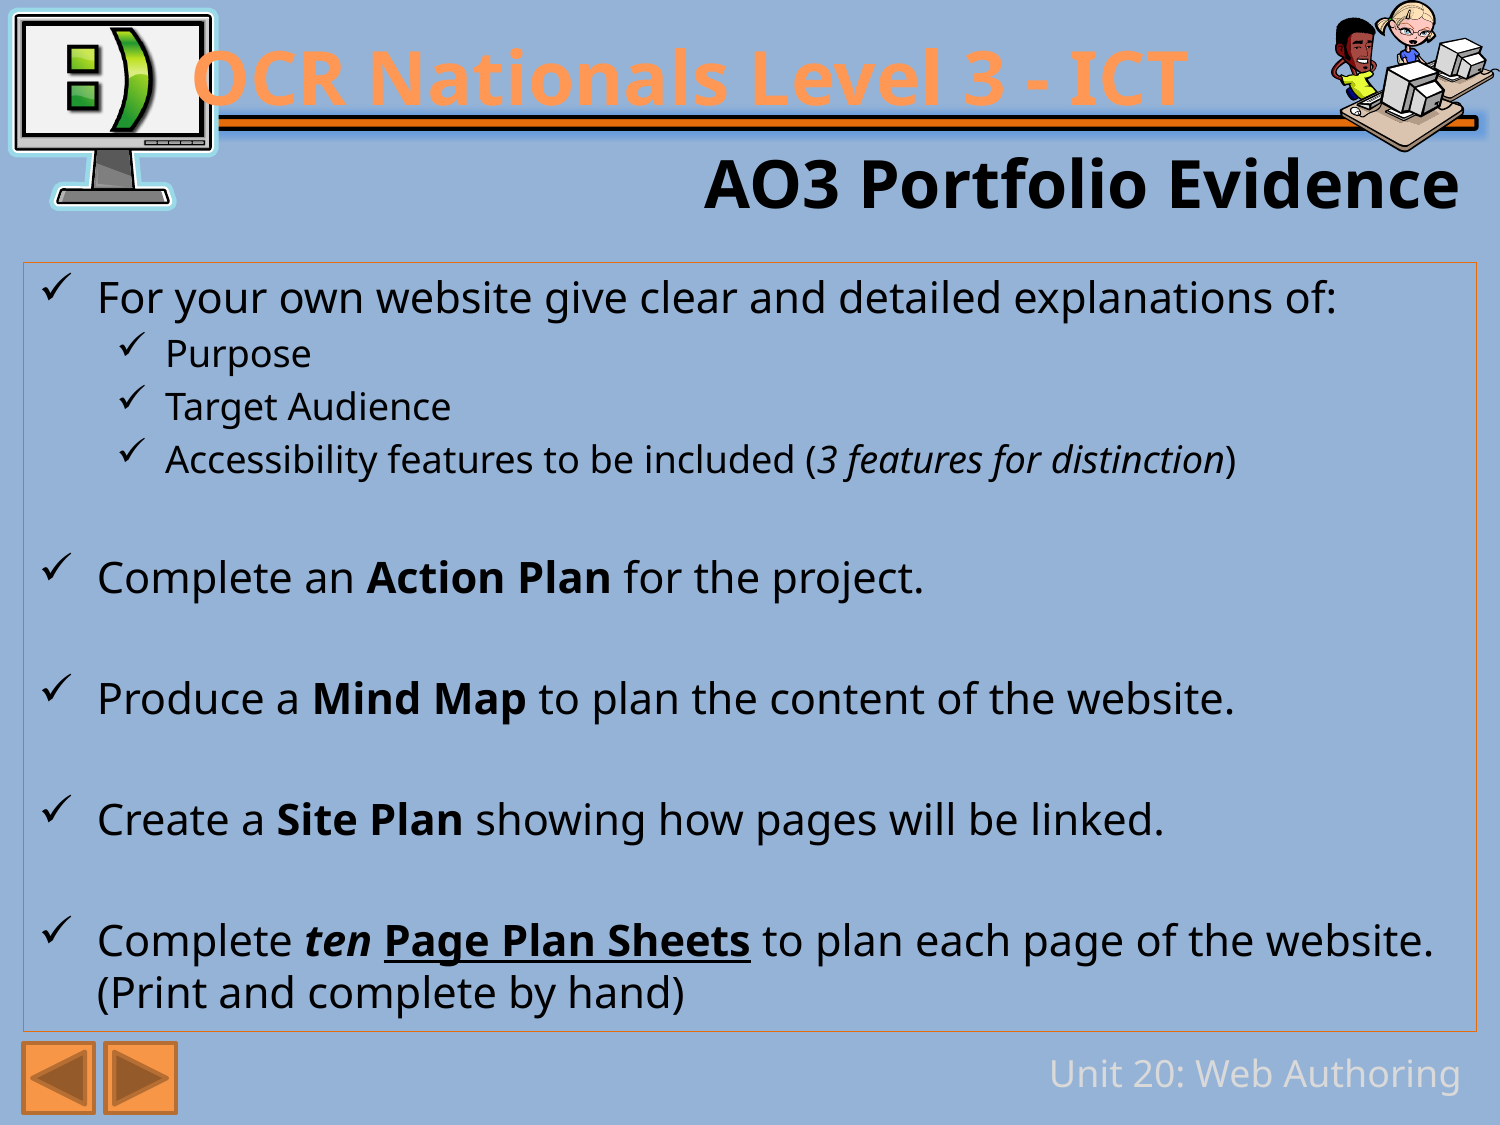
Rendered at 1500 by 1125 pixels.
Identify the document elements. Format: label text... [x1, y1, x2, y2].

list For your own website give clear and detailed explanations of: Purpose Target Audience Accessibility features to be included (3 features for distinction) Complete an Action Plan for the project. Produce a Mind Map to plan the content of the website. Create a Site Plan showing how pages will be linked. Complete ten Page Plan Sheets to plan each page of the website. (Print and complete by hand) [23, 262, 1477, 1032]
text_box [1321, 0, 1500, 153]
title AO3 Portfolio Evidence [187, 117, 1477, 247]
picture [48, 21, 172, 139]
